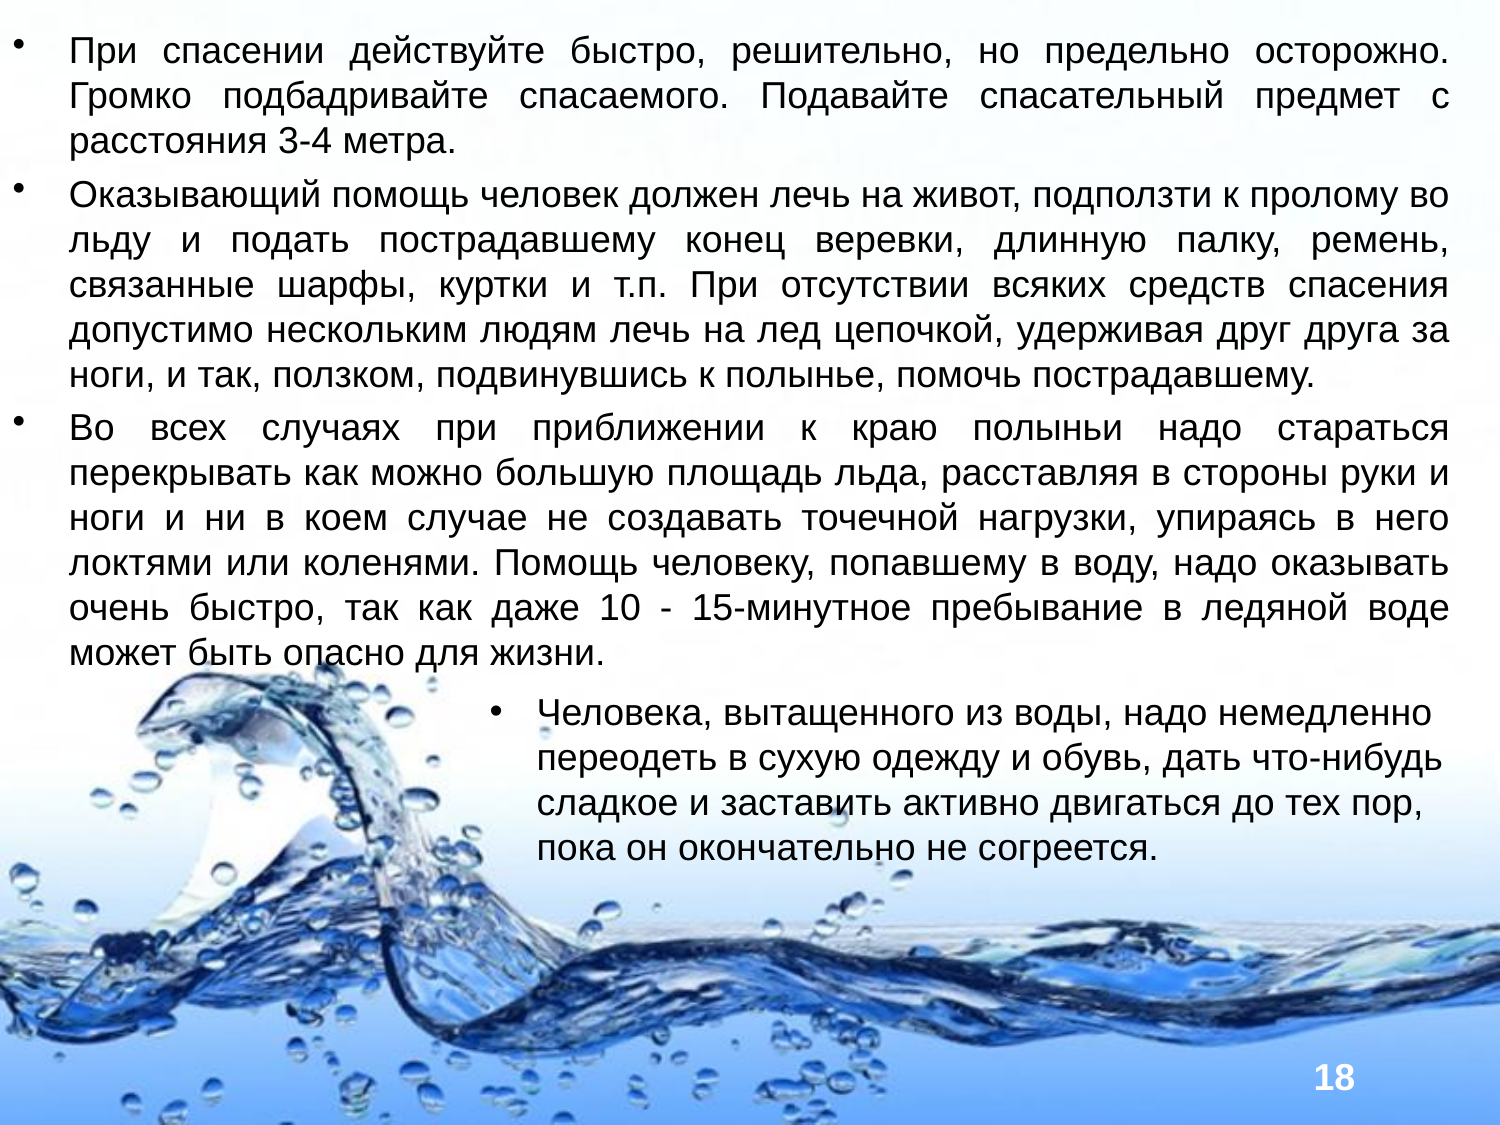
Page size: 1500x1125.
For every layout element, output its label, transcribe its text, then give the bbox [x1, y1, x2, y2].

picture [0, 0, 1500, 1125]
list При спасении действуйте быстро, решительно, но предельно осторожно. Громко подбадривайте спасаемого. Подавайте спасательный предмет с расстояния 3-4 метра. Оказывающий помощь человек должен лечь на живот, подползти к пролому во льду и подать пострадавшему конец веревки, длинную палку, ремень, связанные шарфы, куртки и т.п. При отсутствии всяких средств спасения допустимо нескольким людям лечь на лед цепочкой, удерживая друг друга за ноги, и так, ползком, подвинувшись к полынье, помочь пострадавшему. Во всех случаях при приближении к краю полыньи надо стараться перекрывать как можно большую площадь льда, расставляя в стороны руки и ноги и ни в коем случае не создавать точечной нагрузки, упираясь в него локтями или коленями. Помощь человеку, попавшему в воду, надо оказывать очень быстро, так как даже 10 - 15-минутное пребывание в ледяной воде может быть опасно для жизни. [4, 18, 1459, 682]
text_box Человека, вытащенного из воды, надо немедленно переодеть в сухую одежду и обувь, дать что-нибудь сладкое и заставить активно двигаться до тех пор, пока он окончательно не согреется. [482, 680, 1487, 876]
slide_number 18 [1305, 1045, 1366, 1104]
